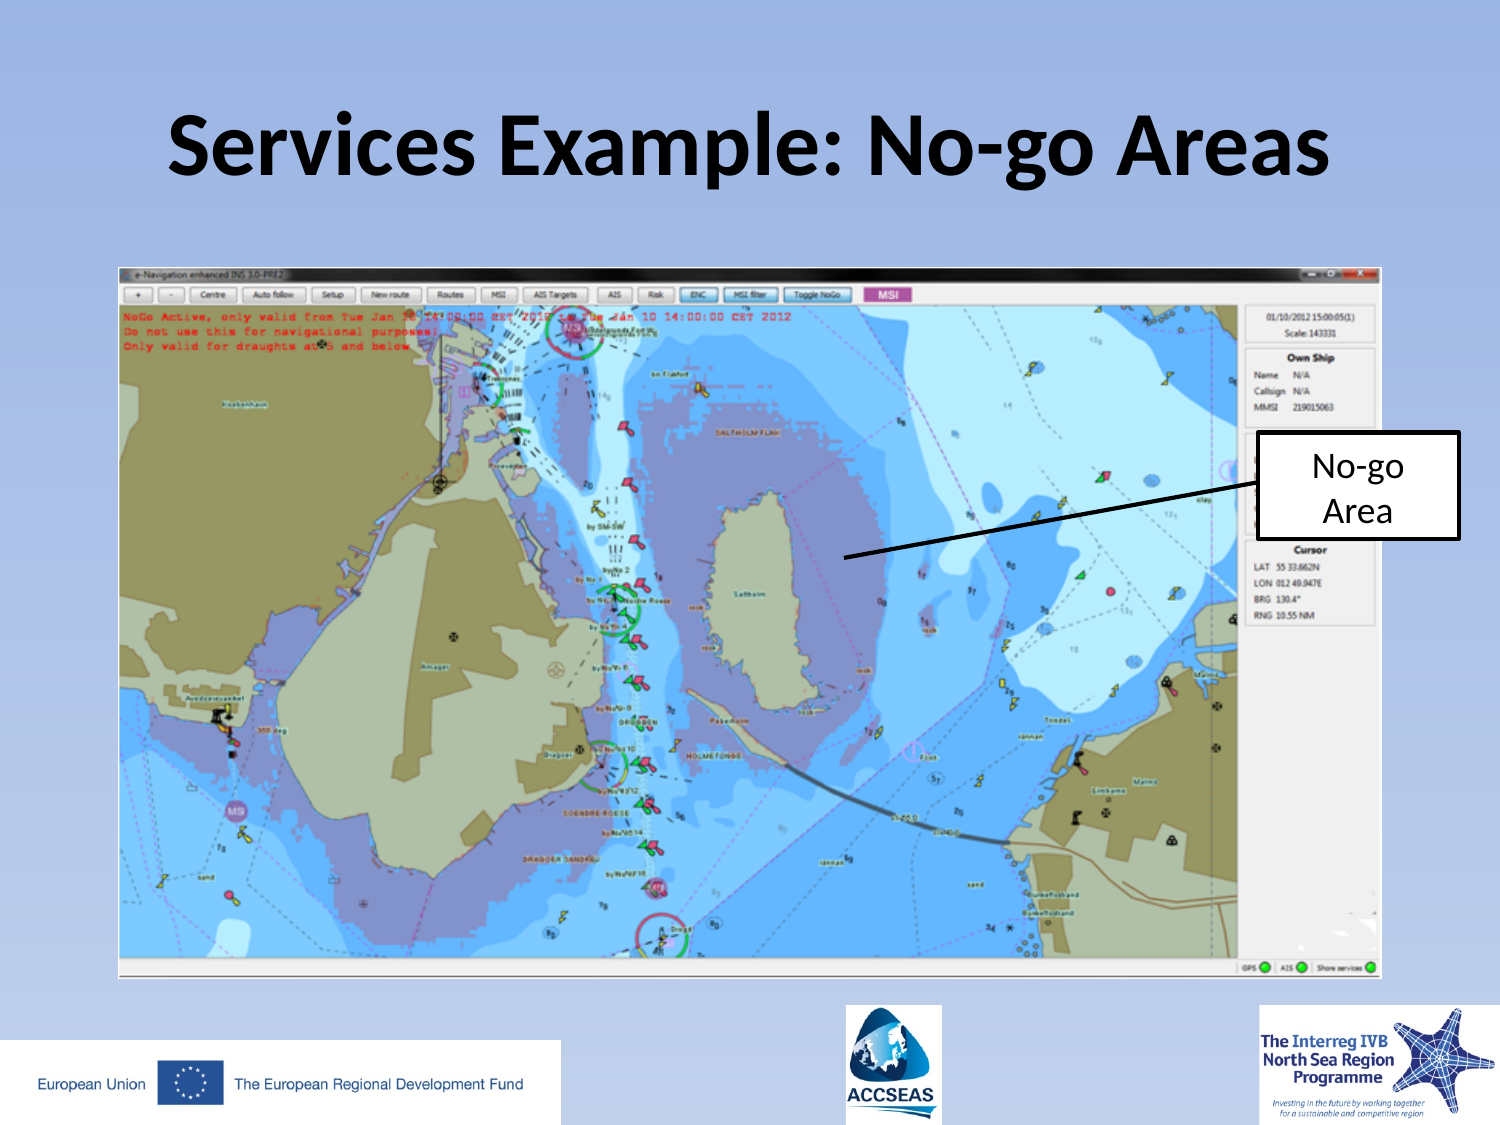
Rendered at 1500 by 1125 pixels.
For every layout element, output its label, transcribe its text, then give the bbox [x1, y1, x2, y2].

picture [0, 1040, 561, 1125]
picture [845, 1005, 942, 1125]
title Services Example: No-go Areas [75, 45, 1425, 233]
picture [1259, 1005, 1500, 1125]
text_box No-go Area [1387, 430, 1461, 541]
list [117, 266, 1383, 980]
